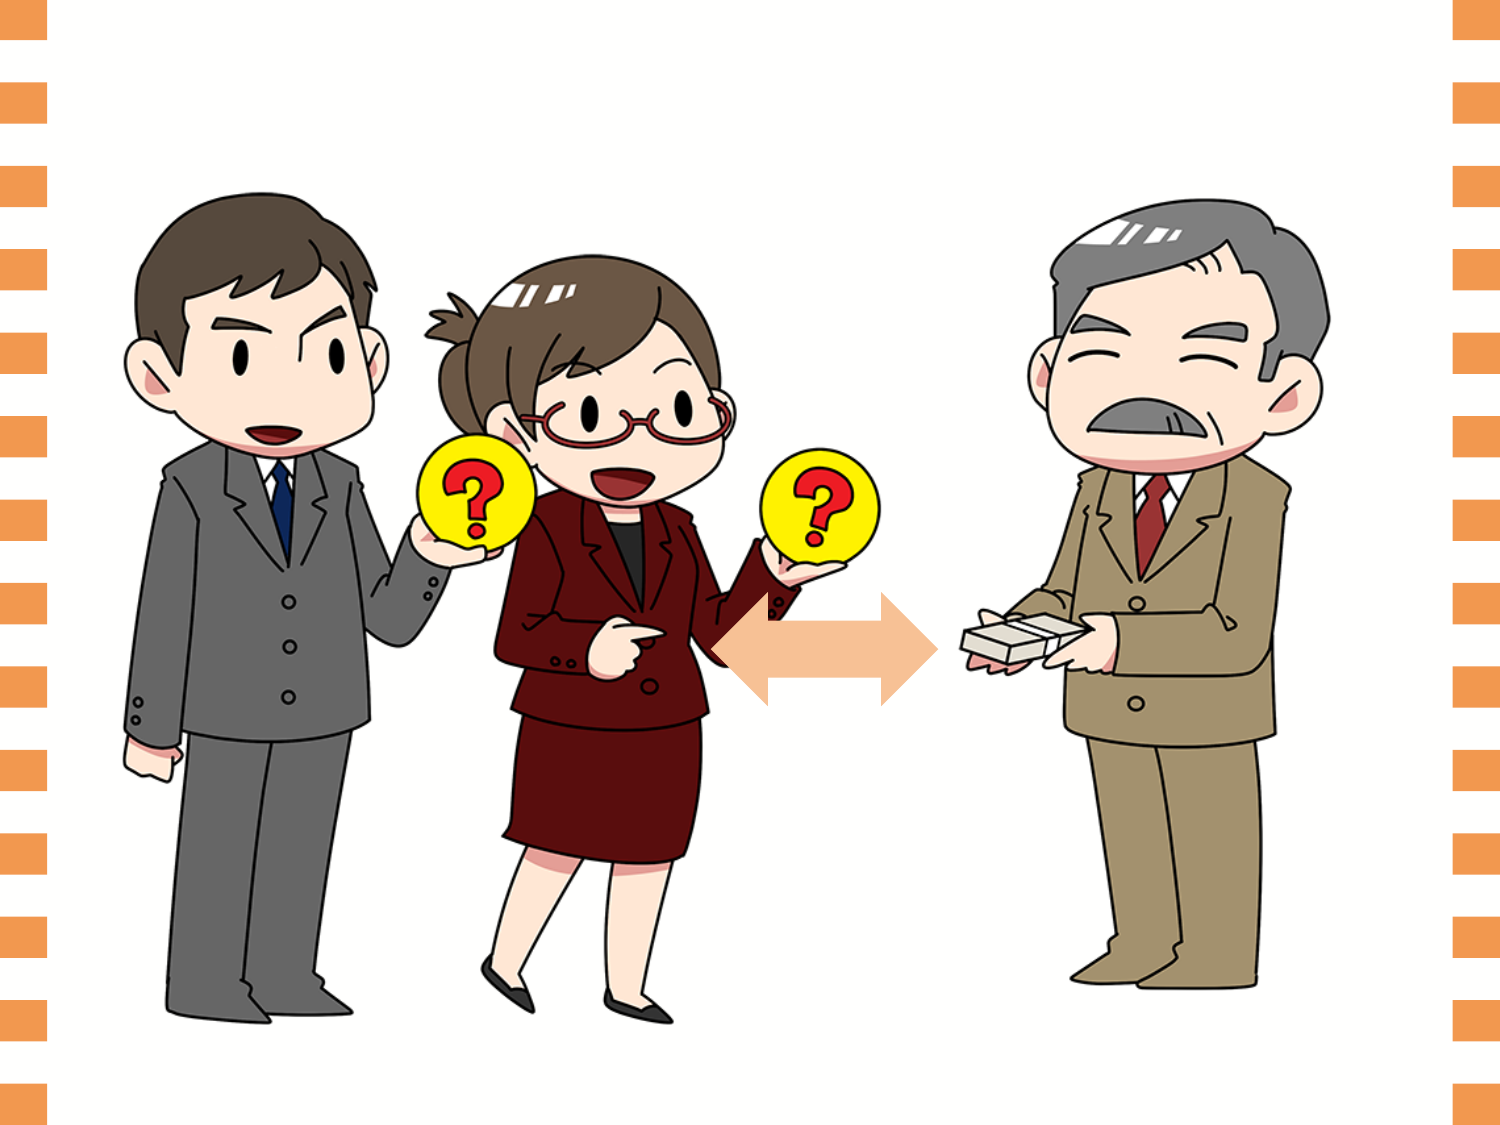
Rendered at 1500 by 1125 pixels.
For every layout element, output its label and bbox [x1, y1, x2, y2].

picture [66, 93, 1413, 1046]
